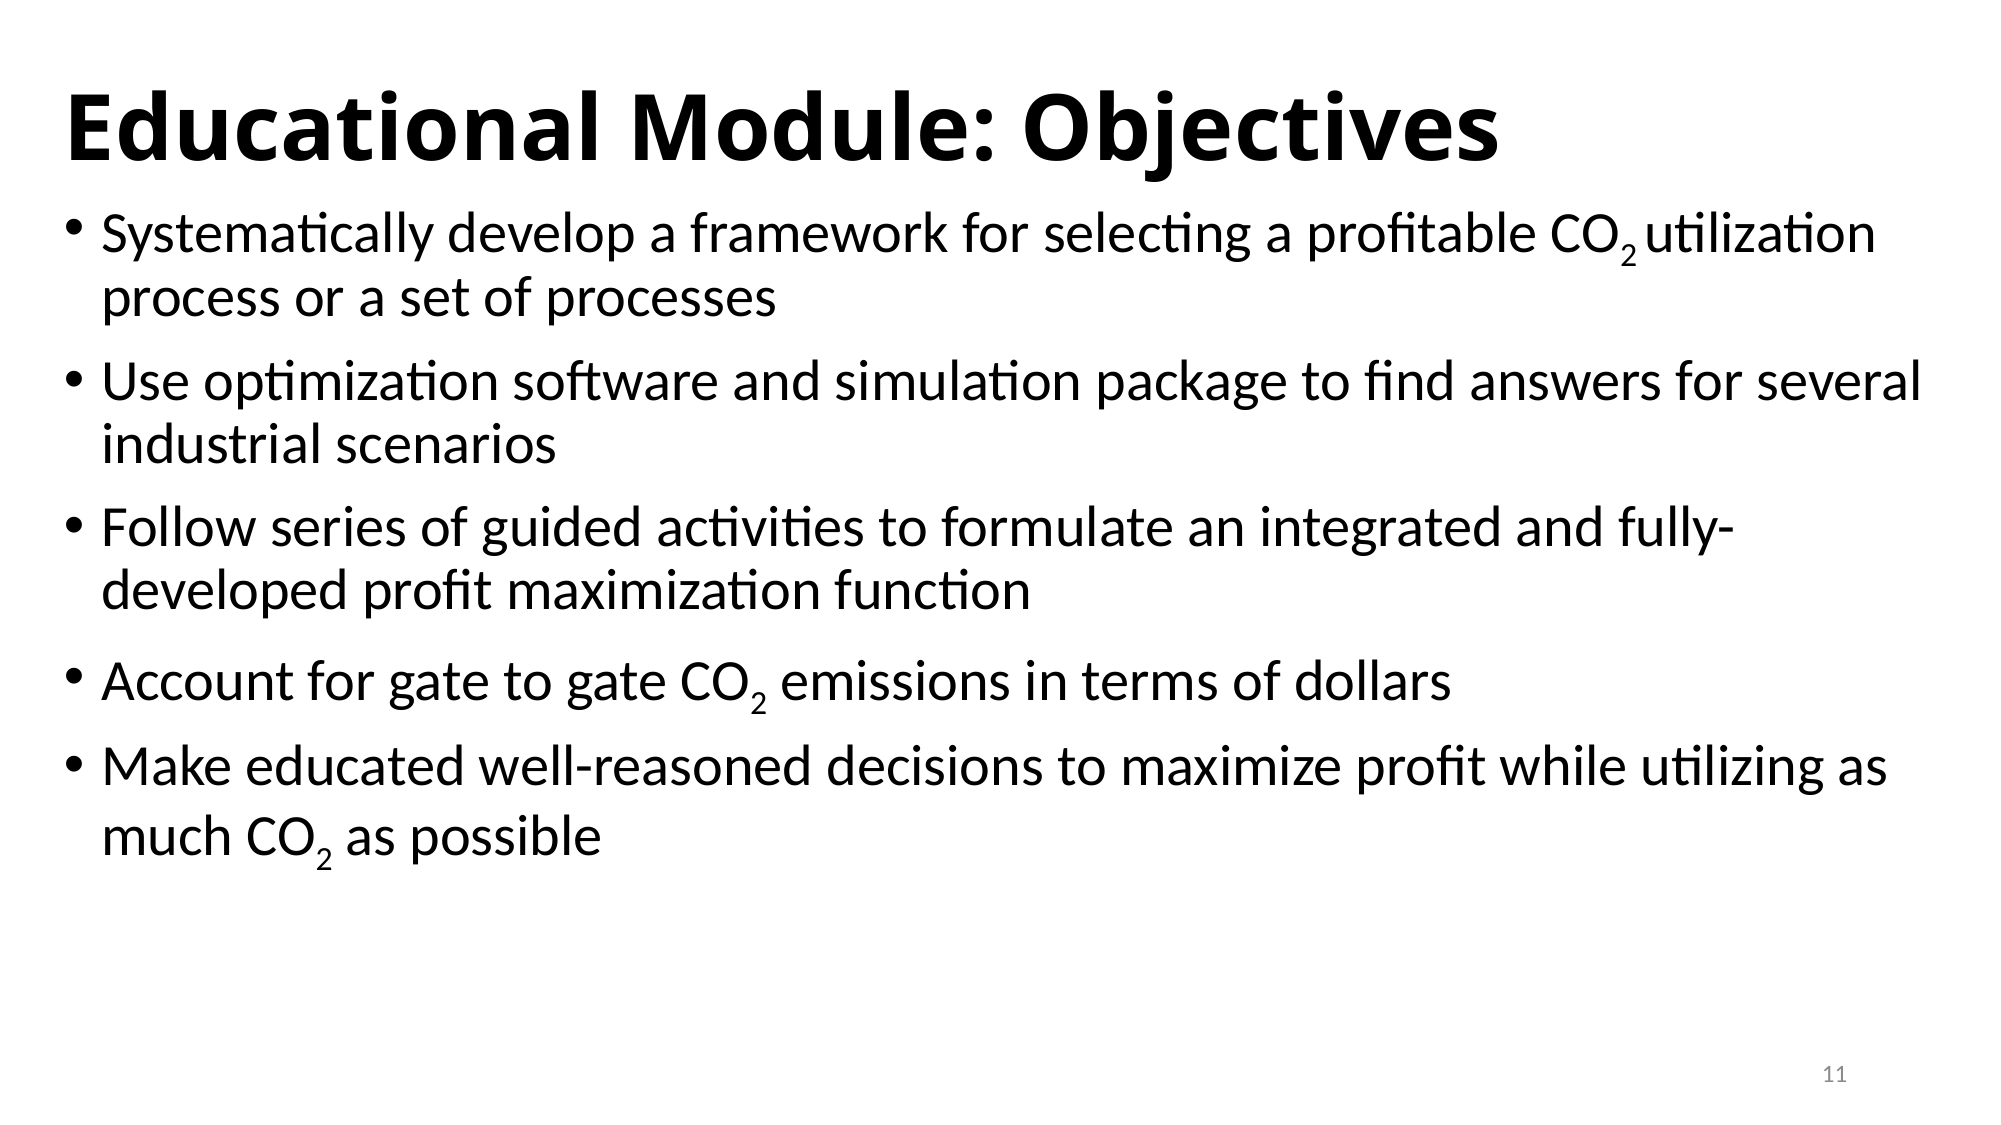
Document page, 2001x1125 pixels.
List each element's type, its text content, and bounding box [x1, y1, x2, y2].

title Educational Module: Objectives [48, 22, 1774, 187]
slide_number 11 [1412, 1042, 1863, 1103]
list Systematically develop a framework for selecting a profitable CO2 utilization process or a set of processes Use optimization software and simulation package to find answers for several industrial scenarios Follow series of guided activities to formulate an integrated and fully-developed profit maximization function Account for gate to gate CO2 emissions in terms of dollars Make educated well-reasoned decisions to maximize profit while utilizing as much CO2 as possible [48, 187, 1970, 1043]
